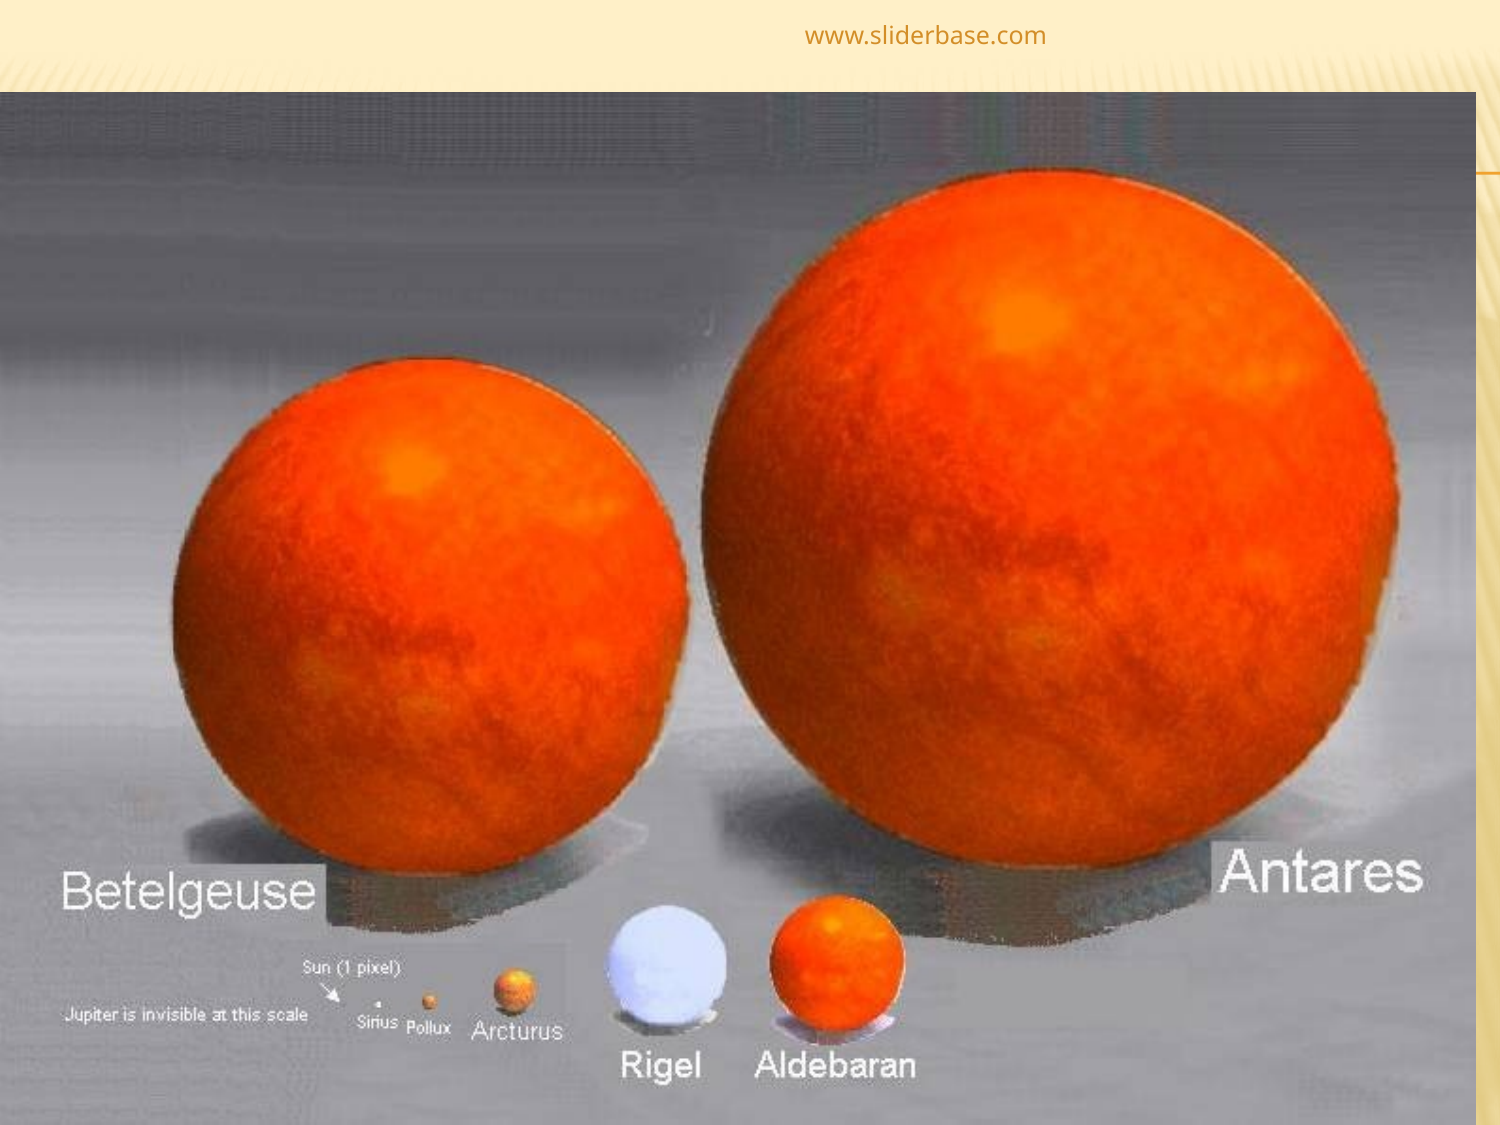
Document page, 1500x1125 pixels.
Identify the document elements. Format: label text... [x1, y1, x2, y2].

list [0, 92, 1476, 1125]
footer www.sliderbase.com [587, 12, 1063, 60]
